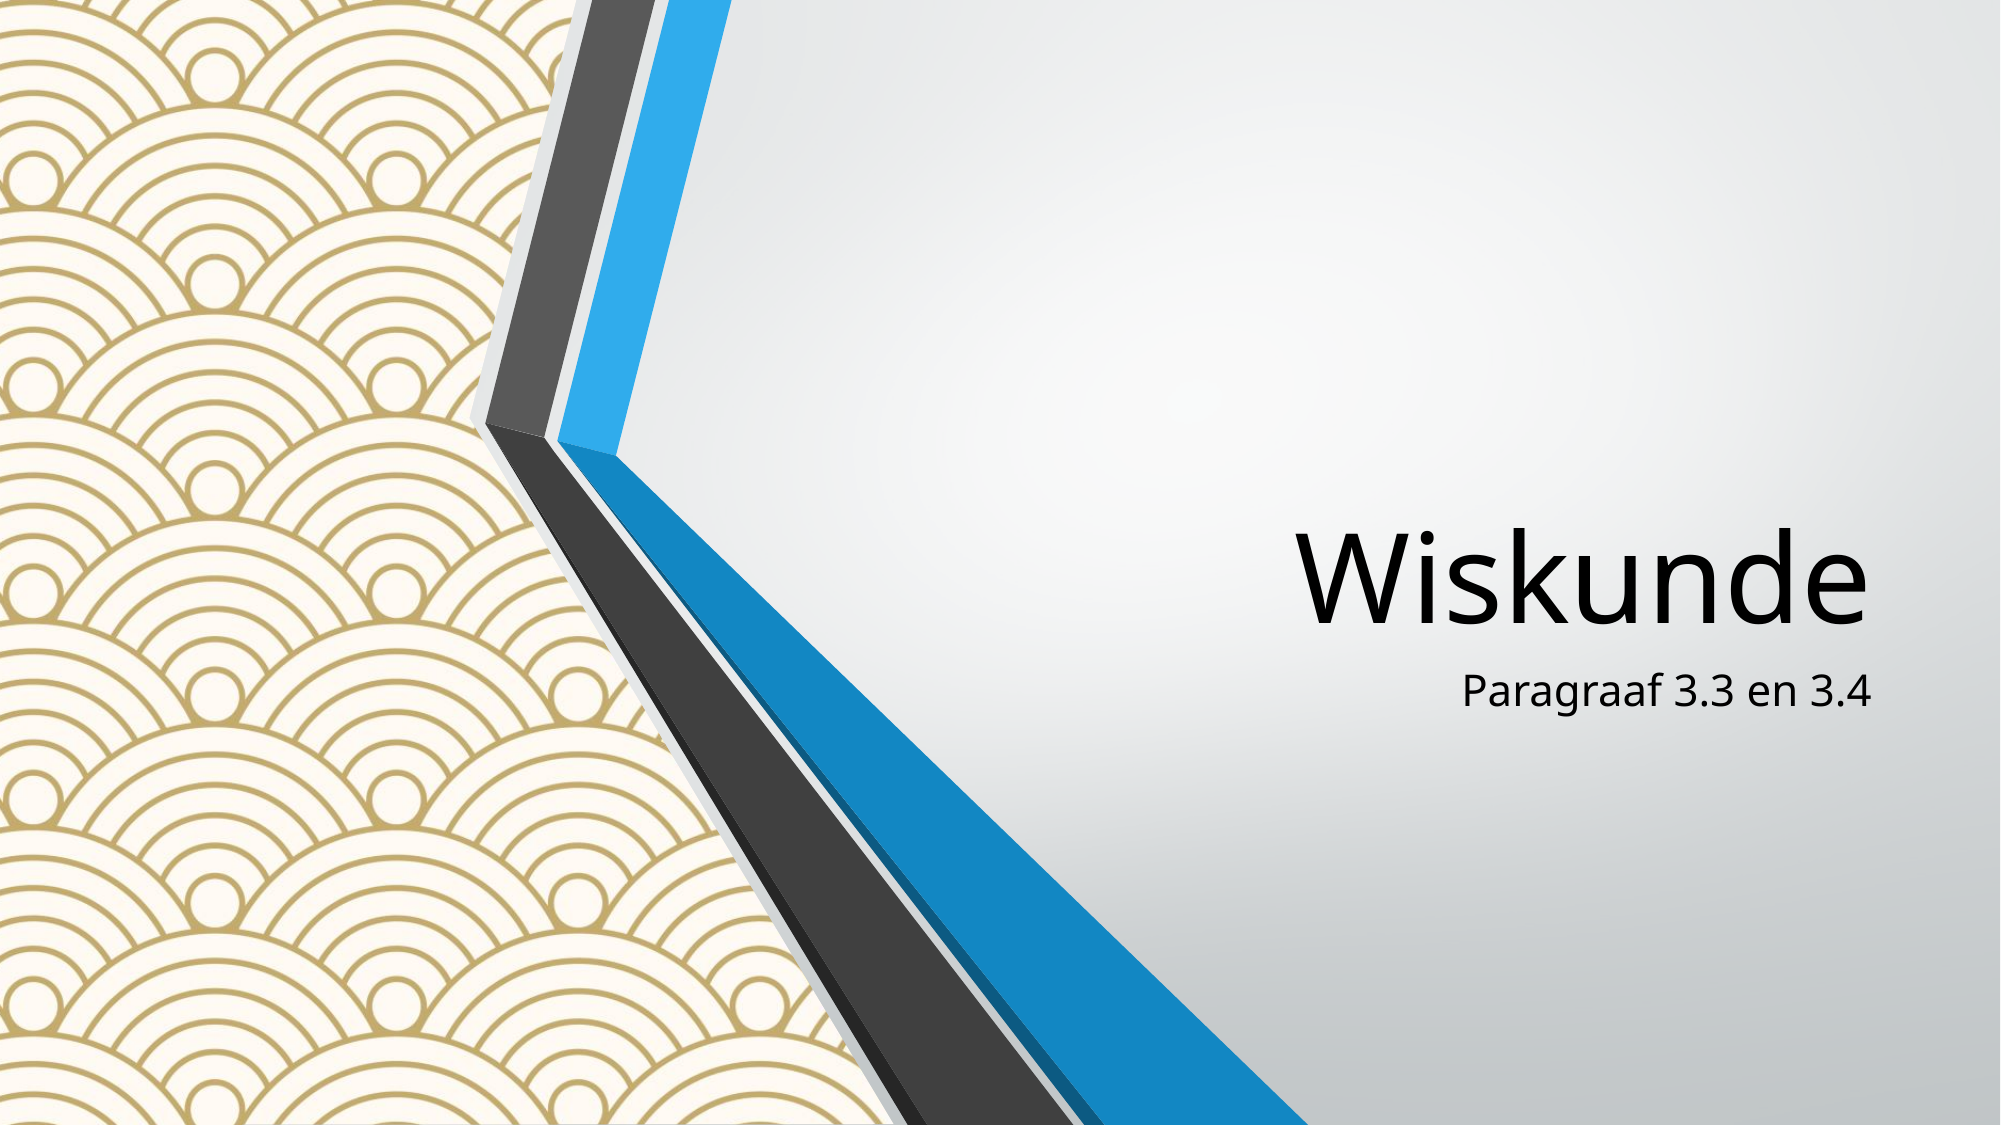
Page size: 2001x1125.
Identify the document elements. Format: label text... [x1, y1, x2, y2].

picture [0, 0, 894, 1125]
text_box [1309, 0, 2000, 1125]
subtitle Paragraaf 3.3 en 3.4 [1309, 655, 1887, 884]
title Wiskunde [1309, 226, 1887, 655]
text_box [894, 0, 1309, 1125]
